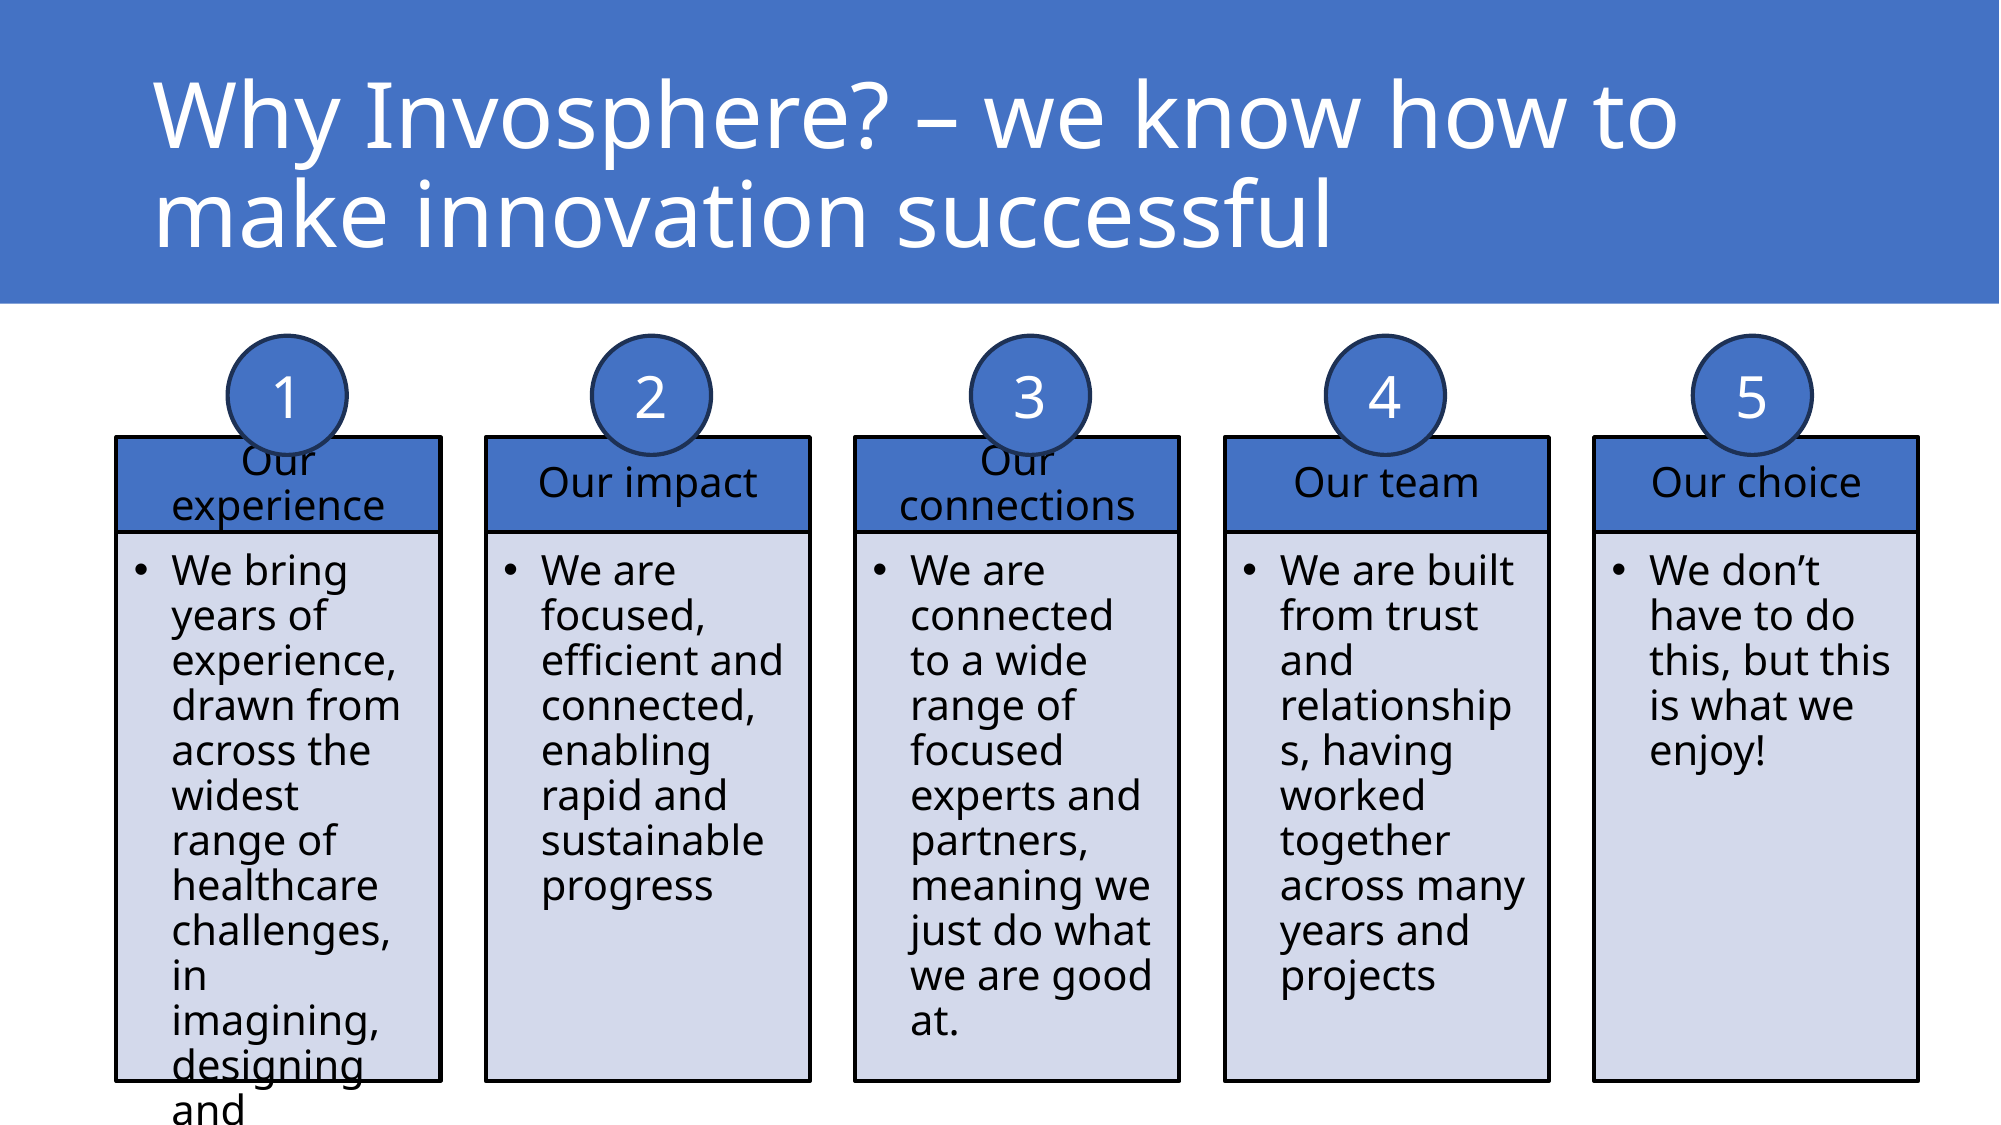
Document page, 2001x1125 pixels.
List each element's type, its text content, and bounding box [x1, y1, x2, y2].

title Why Invosphere? – we know how to make innovation successful [137, 59, 1863, 278]
text_box 5 [1690, 333, 1815, 419]
text_box 4 [1323, 333, 1448, 419]
text_box [0, 0, 1999, 304]
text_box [115, 421, 1920, 1097]
text_box 3 [968, 333, 1093, 419]
text_box 1 [225, 333, 349, 419]
text_box 2 [589, 333, 714, 419]
